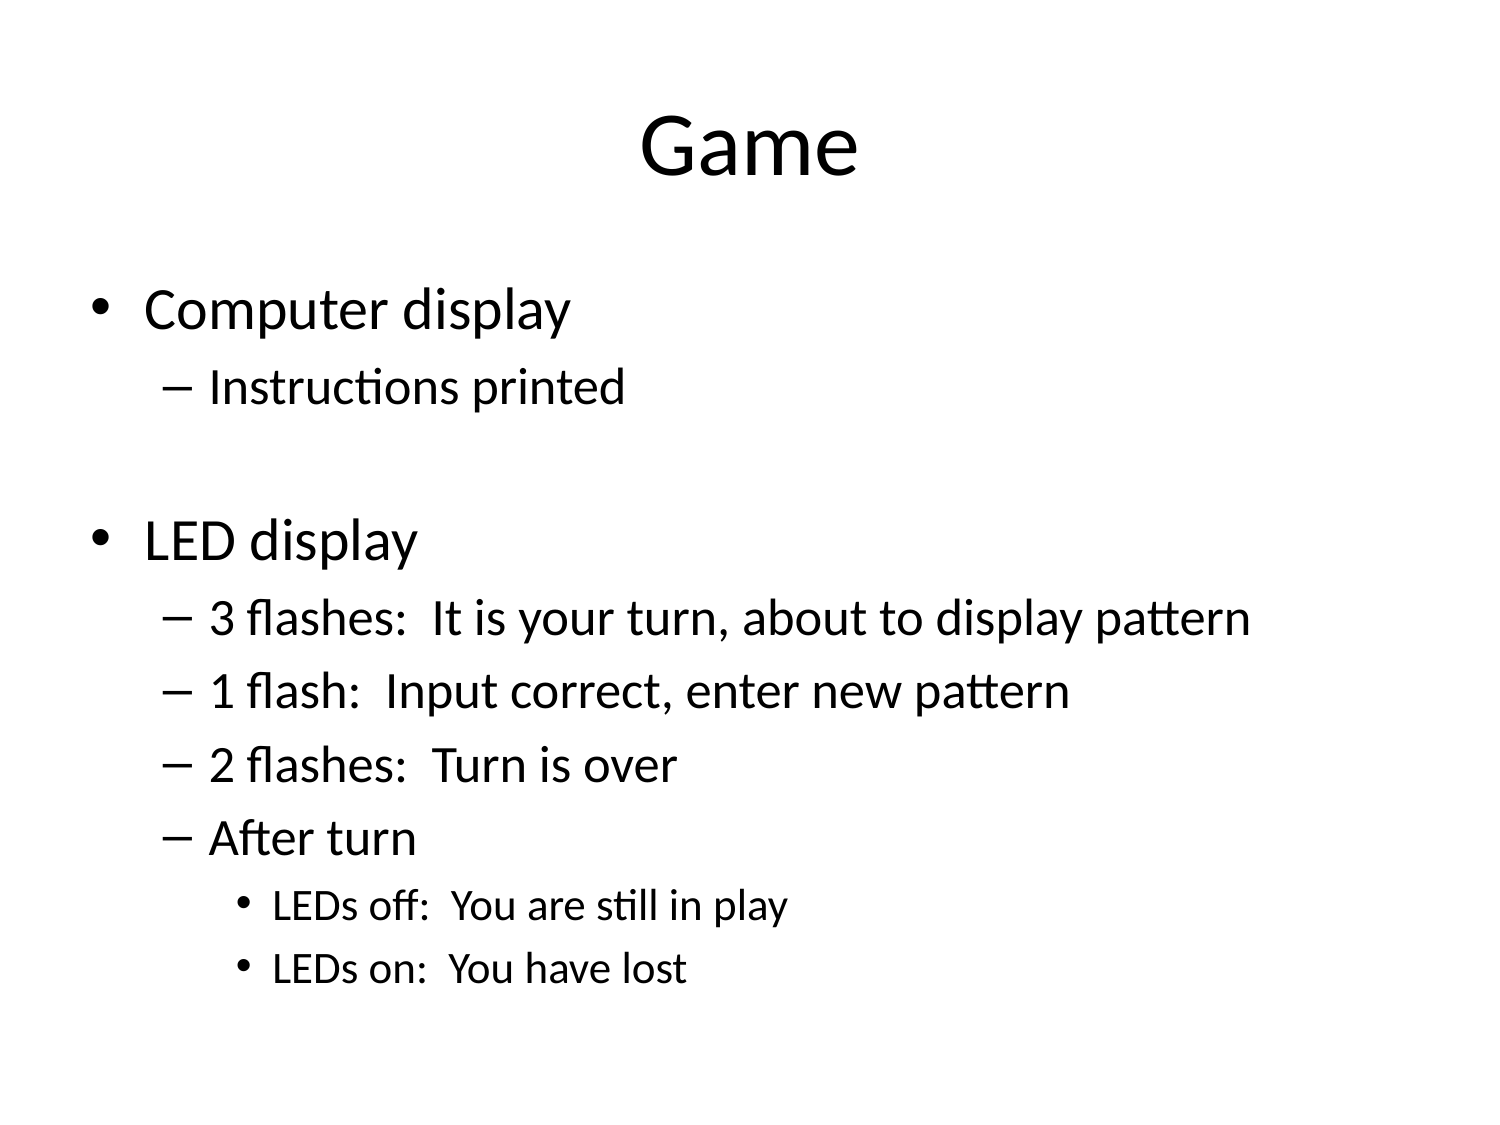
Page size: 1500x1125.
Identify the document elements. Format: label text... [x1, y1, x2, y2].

list Computer display Instructions printed LED display 3 flashes: It is your turn, about to display pattern 1 flash: Input correct, enter new pattern 2 flashes: Turn is over After turn LEDs off: You are still in play LEDs on: You have lost [75, 262, 1425, 1005]
title Game [75, 45, 1425, 233]
